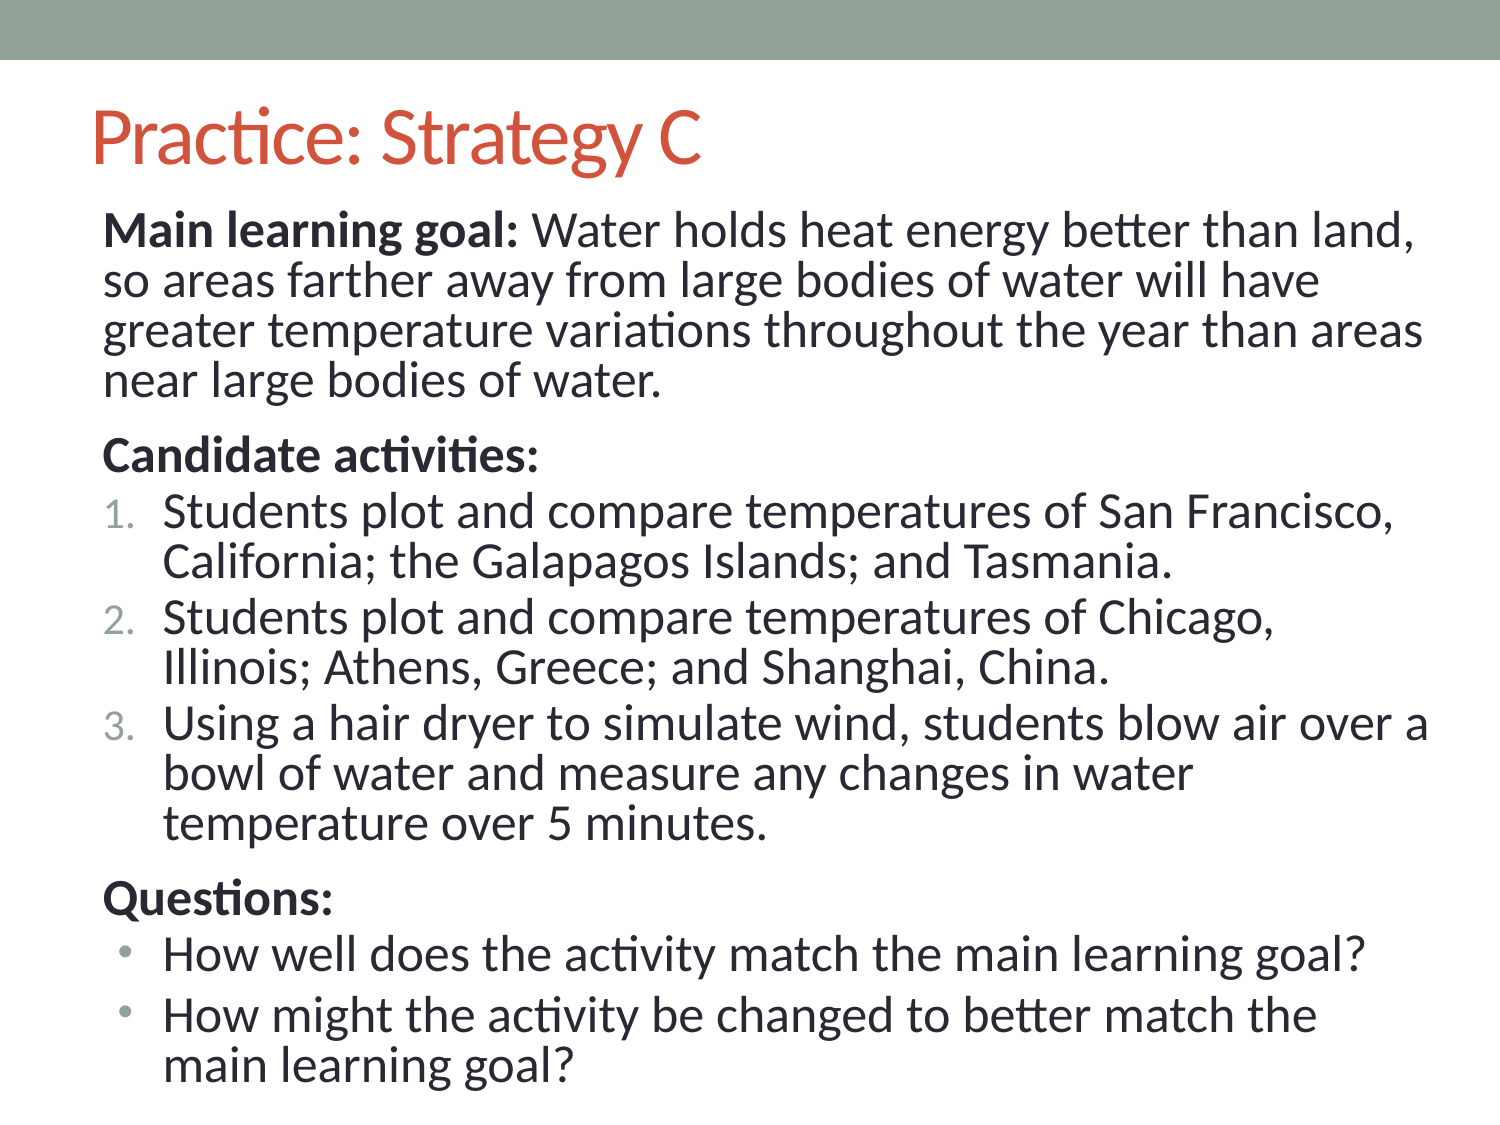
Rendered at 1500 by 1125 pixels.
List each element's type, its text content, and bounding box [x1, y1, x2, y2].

title Practice: Strategy C [75, 37, 1469, 225]
list Main learning goal: Water holds heat energy better than land, so areas farther away from large bodies of water will have greater temperature variations throughout the year than areas near large bodies of water. Candidate activities: Students plot and compare temperatures of San Francisco, California; the Galapagos Islands; and Tasmania. Students plot and compare temperatures of Chicago, Illinois; Athens, Greece; and Shanghai, China. Using a hair dryer to simulate wind, students blow air over a bowl of water and measure any changes in water temperature over 5 minutes. Questions: How well does the activity match the main learning goal? How might the activity be changed to better match the main learning goal? [87, 200, 1450, 1088]
